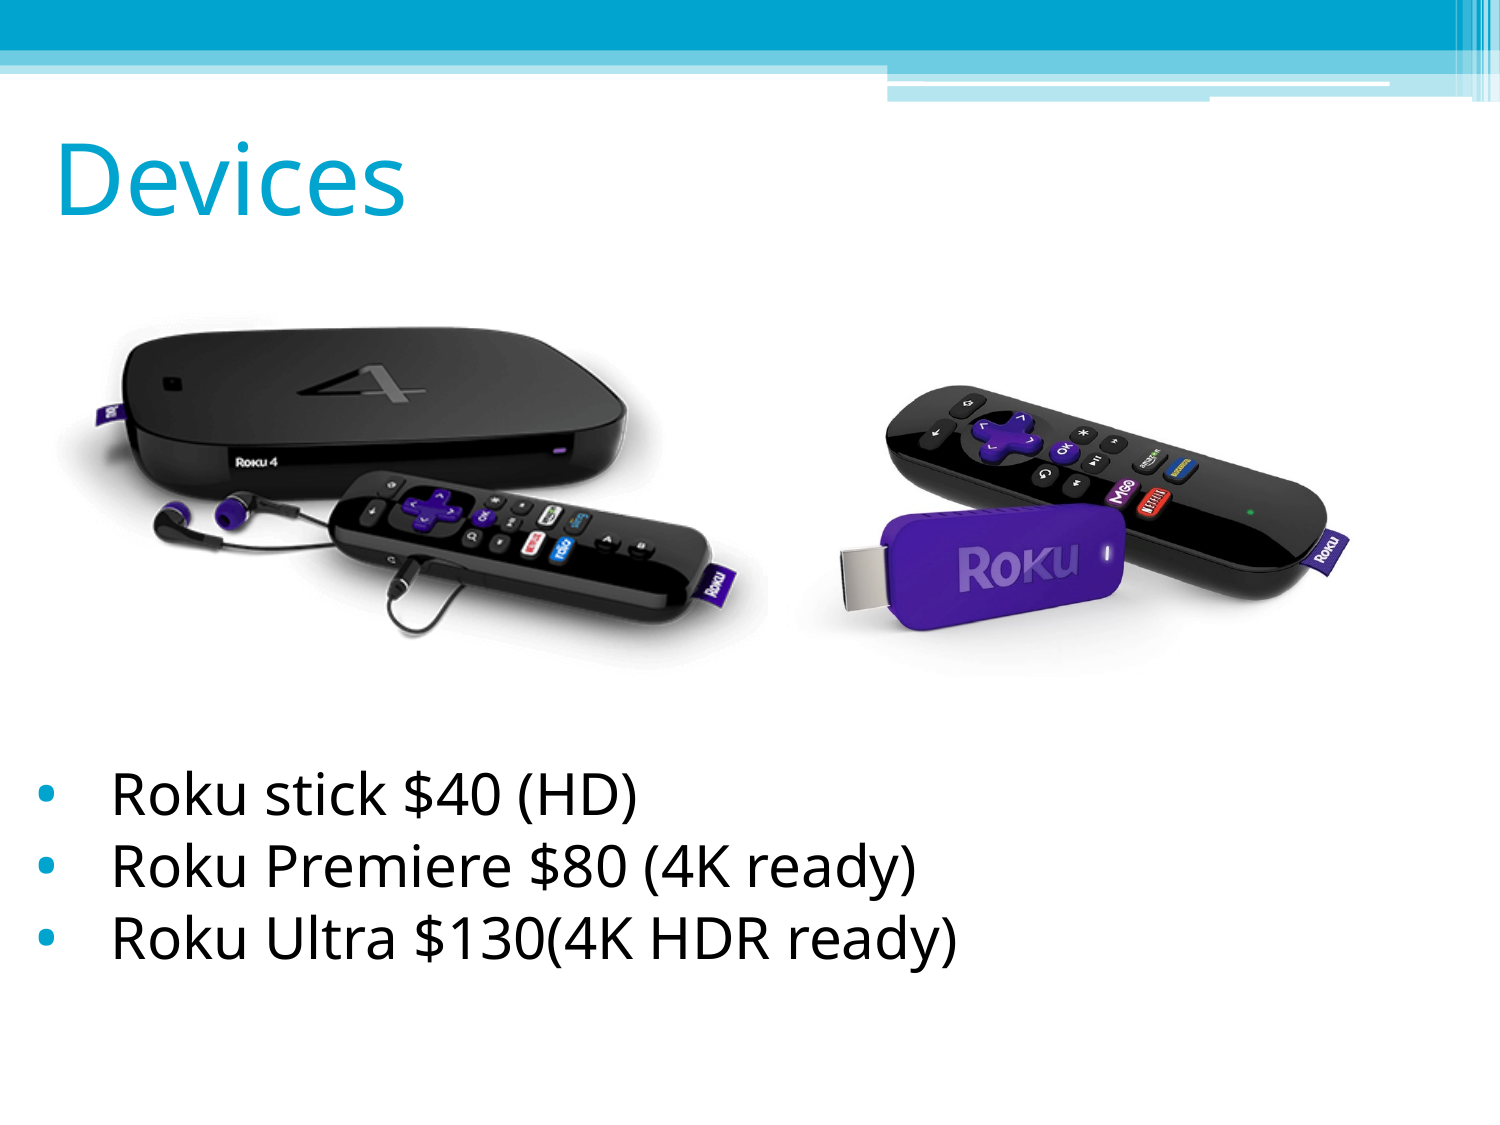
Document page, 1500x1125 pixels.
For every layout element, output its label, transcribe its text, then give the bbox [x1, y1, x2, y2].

picture [37, 280, 1429, 714]
title Devices [37, 87, 1500, 263]
list Roku stick $40 (HD) Roku Premiere $80 (4K ready) Roku Ultra $130(4K HDR ready) [21, 750, 1484, 992]
